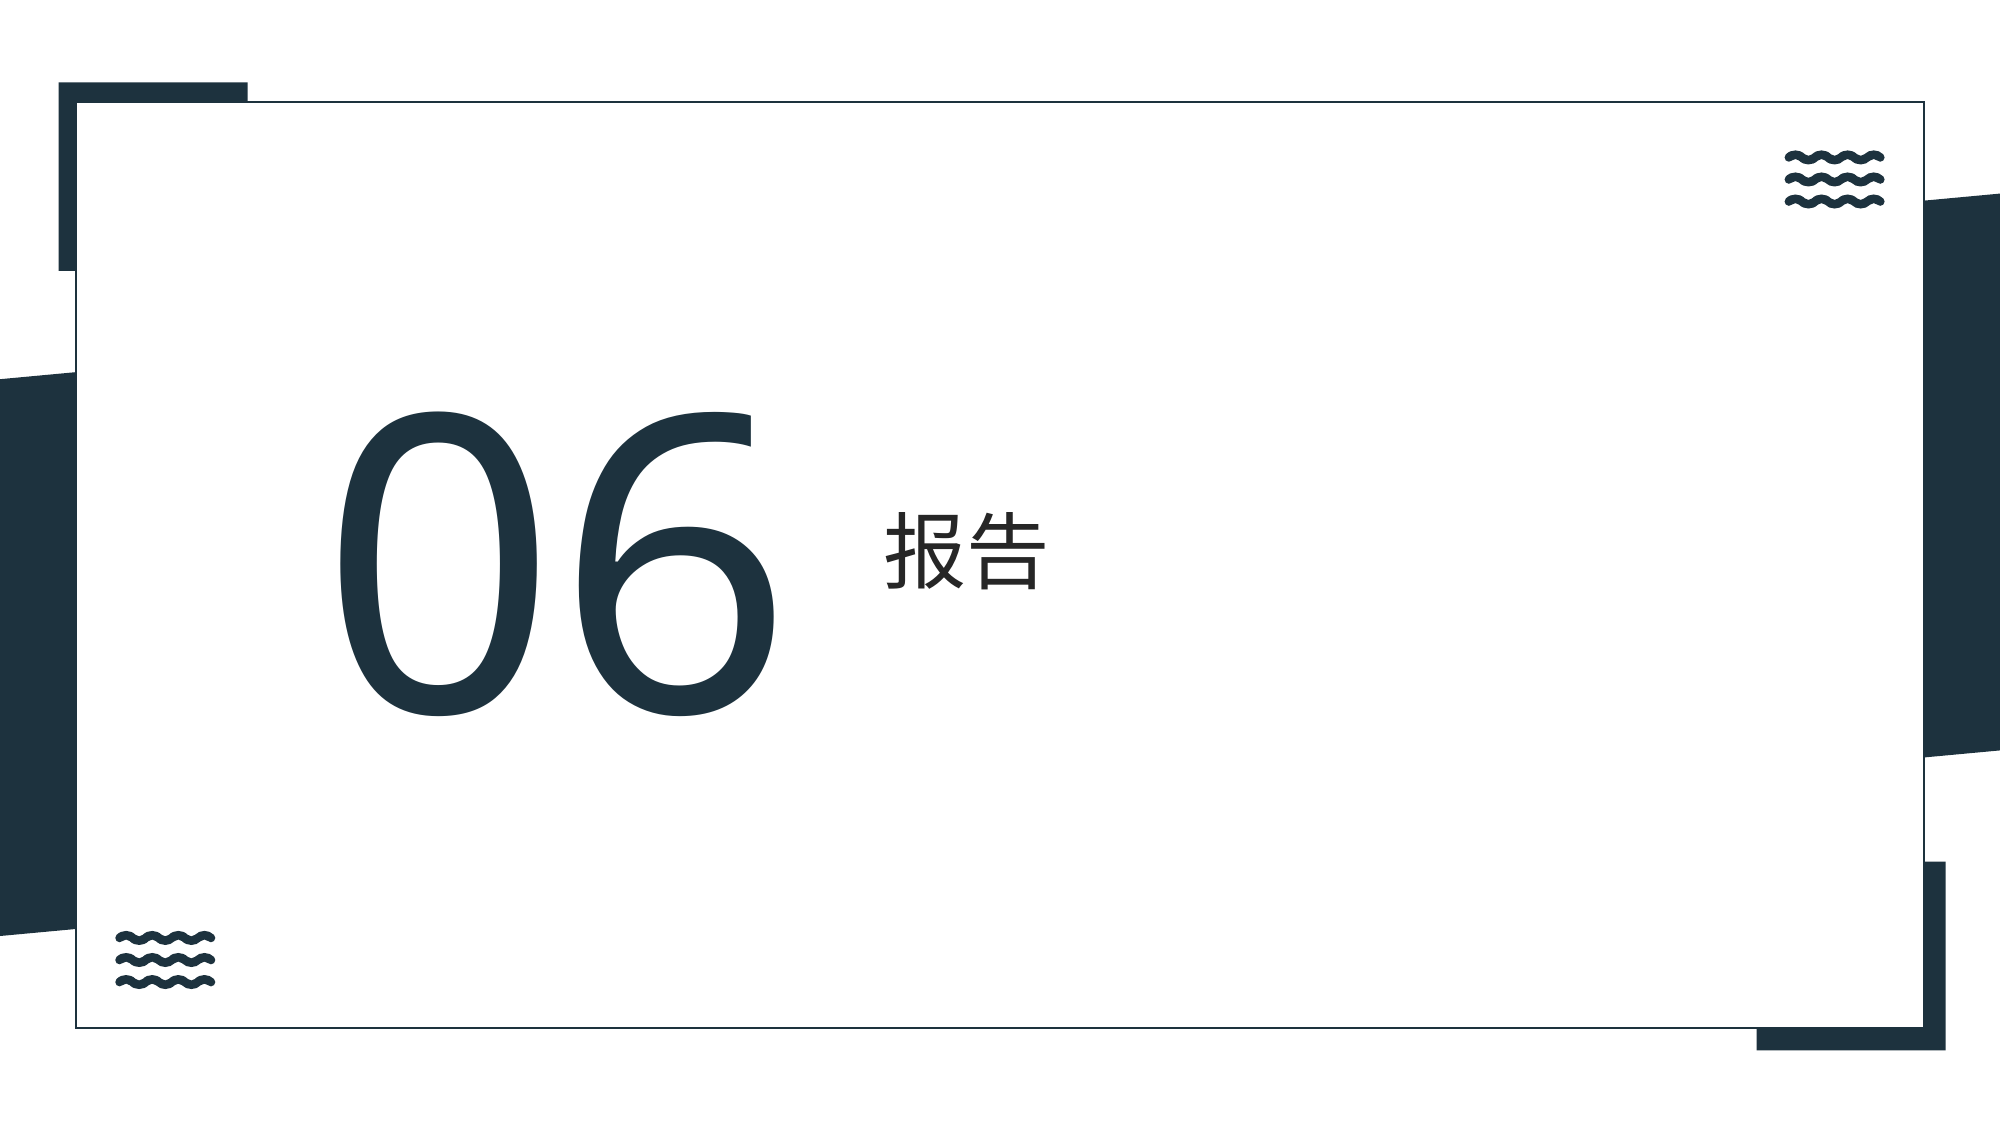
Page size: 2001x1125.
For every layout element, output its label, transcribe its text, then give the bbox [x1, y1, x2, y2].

text_box [75, 101, 1925, 1029]
text_box [58, 81, 249, 272]
text_box [1784, 150, 1885, 165]
text_box [1784, 194, 1885, 209]
text_box [115, 952, 216, 968]
text_box [1756, 861, 1947, 1051]
text_box [1925, 192, 2000, 759]
text_box [115, 930, 216, 946]
text_box [115, 975, 216, 990]
text_box 报告 [868, 491, 1625, 606]
text_box [1784, 172, 1885, 187]
text_box [0, 371, 75, 938]
text_box 06 [216, 290, 898, 803]
